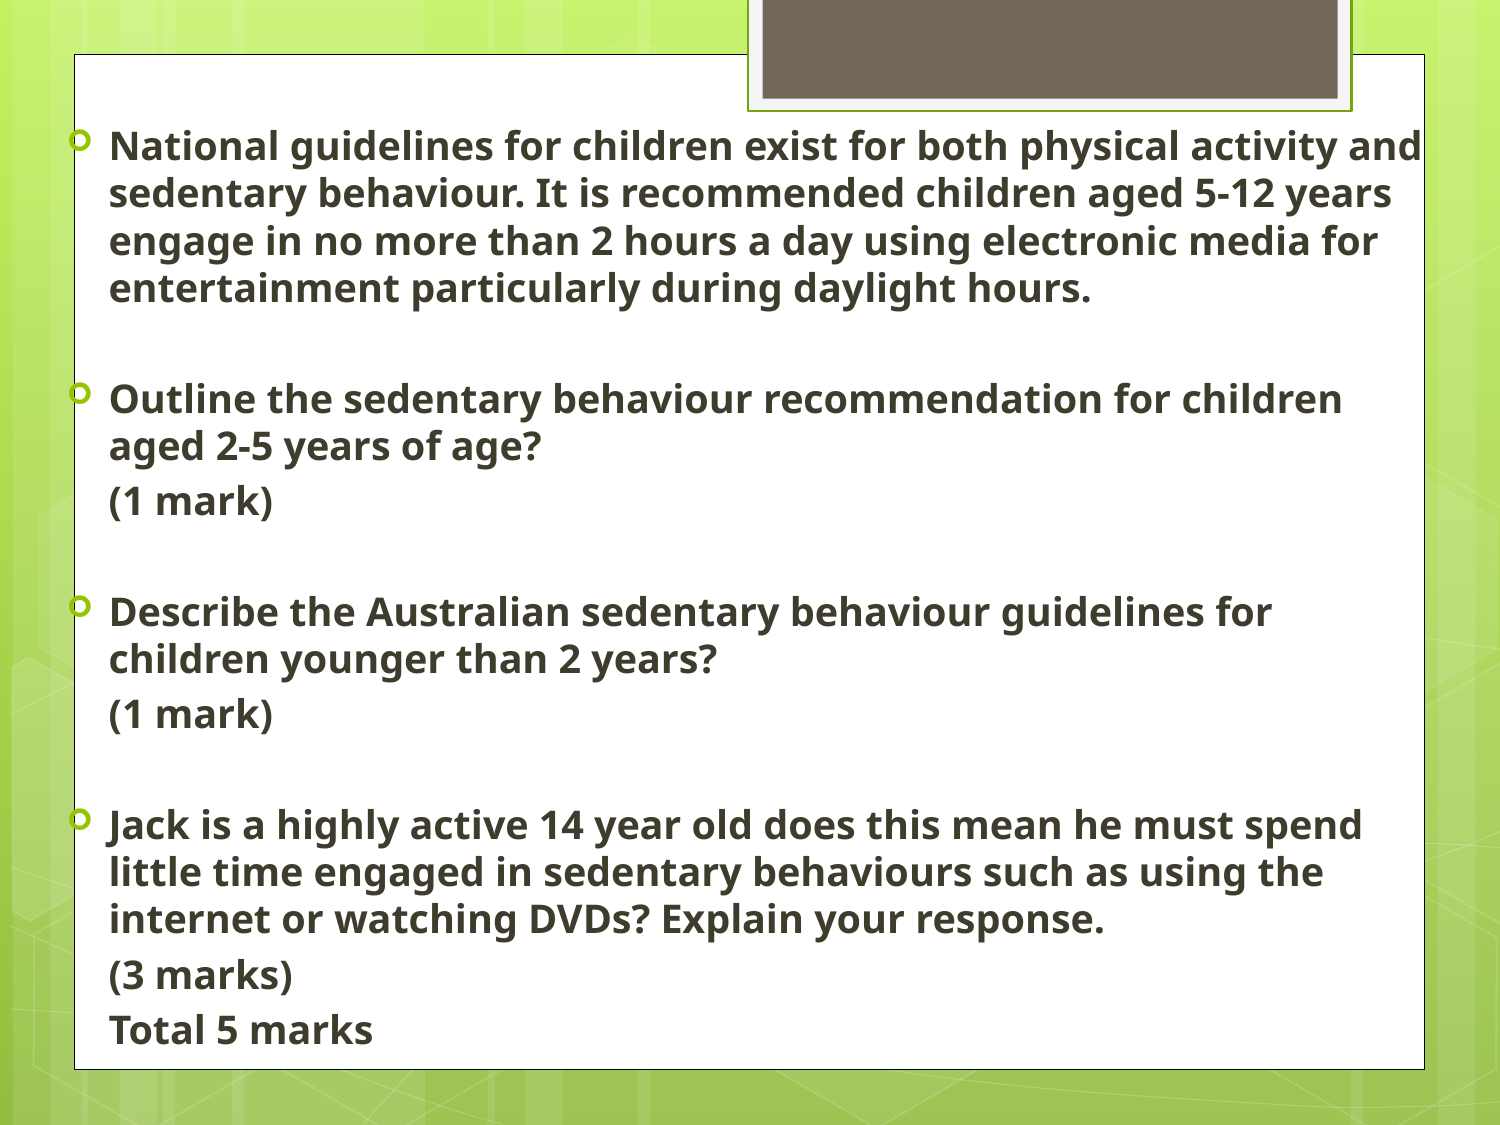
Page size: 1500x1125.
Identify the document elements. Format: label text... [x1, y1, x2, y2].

list National guidelines for children exist for both physical activity and sedentary behaviour. It is recommended children aged 5-12 years engage in no more than 2 hours a day using electronic media for entertainment particularly during daylight hours. Outline the sedentary behaviour recommendation for children aged 2-5 years of age? (1 mark) Describe the Australian sedentary behaviour guidelines for children younger than 2 years? (1 mark) Jack is a highly active 14 year old does this mean he must spend little time engaged in sedentary behaviours such as using the internet or watching DVDs? Explain your response. (3 marks) Total 5 marks [41, 113, 1459, 1071]
